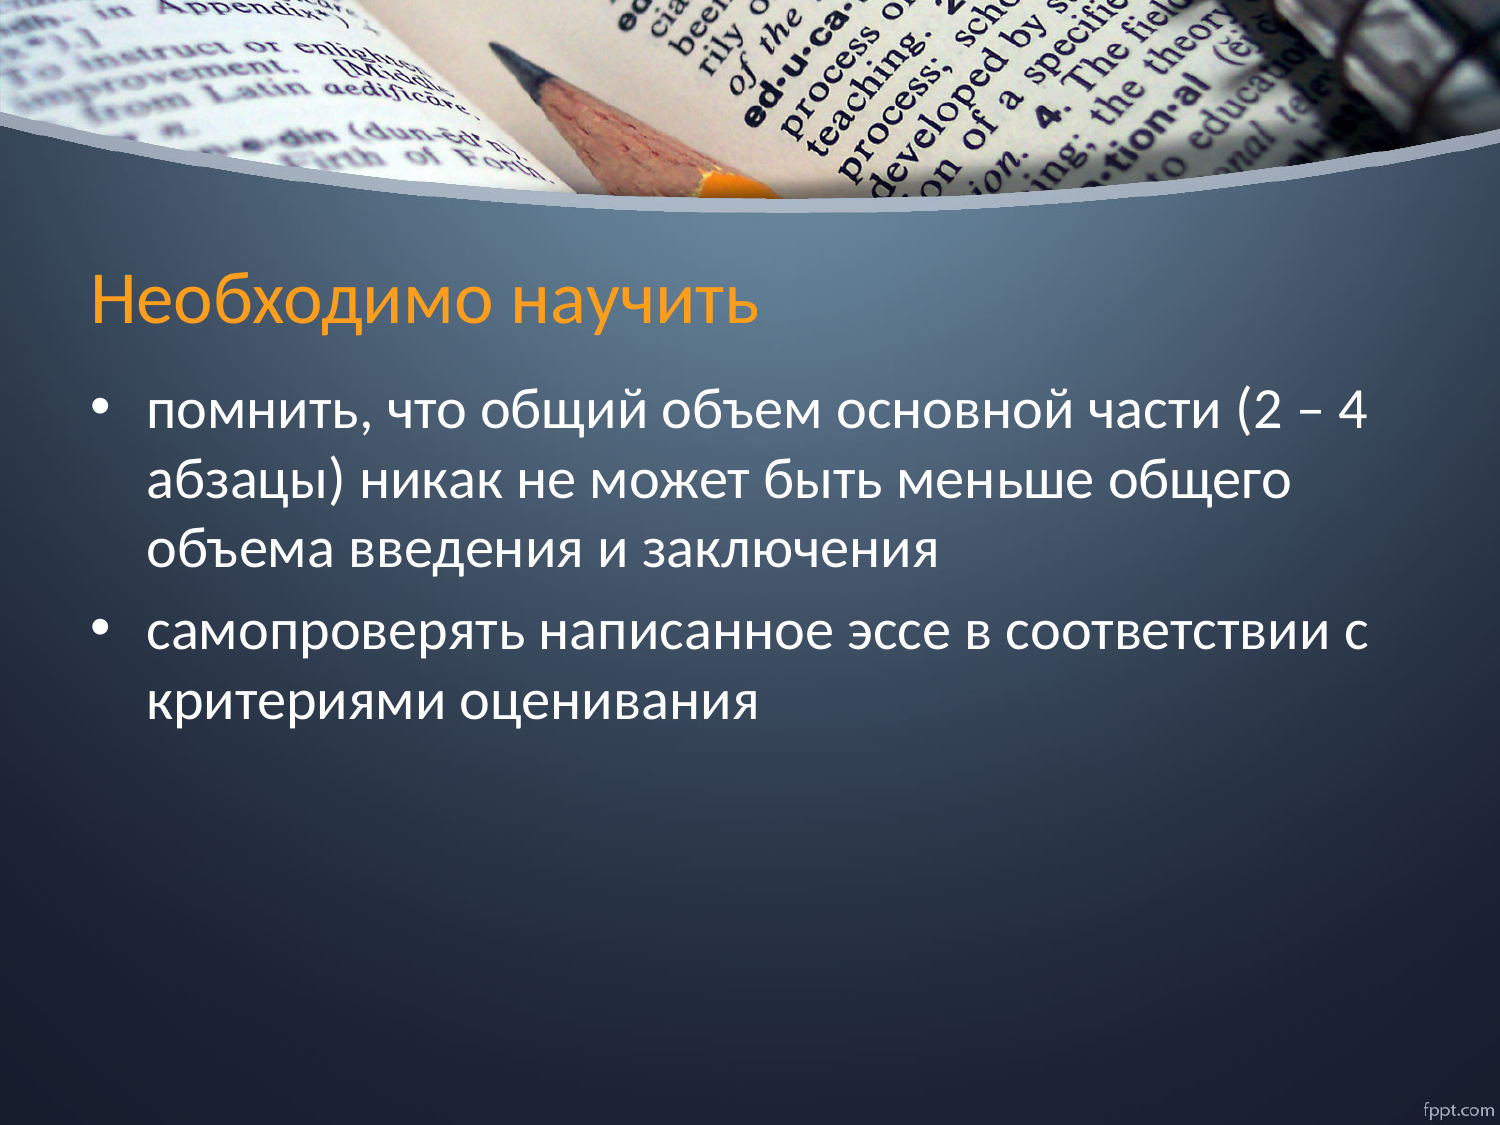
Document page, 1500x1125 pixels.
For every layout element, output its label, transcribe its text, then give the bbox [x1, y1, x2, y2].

title Необходимо научить [75, 211, 1425, 362]
picture [0, 0, 1500, 1125]
list помнить, что общий объем основной части (2 – 4 абзацы) никак не может быть меньше общего объема введения и заключения самопроверять написанное эссе в соответствии с критериями оценивания [75, 362, 1425, 1055]
